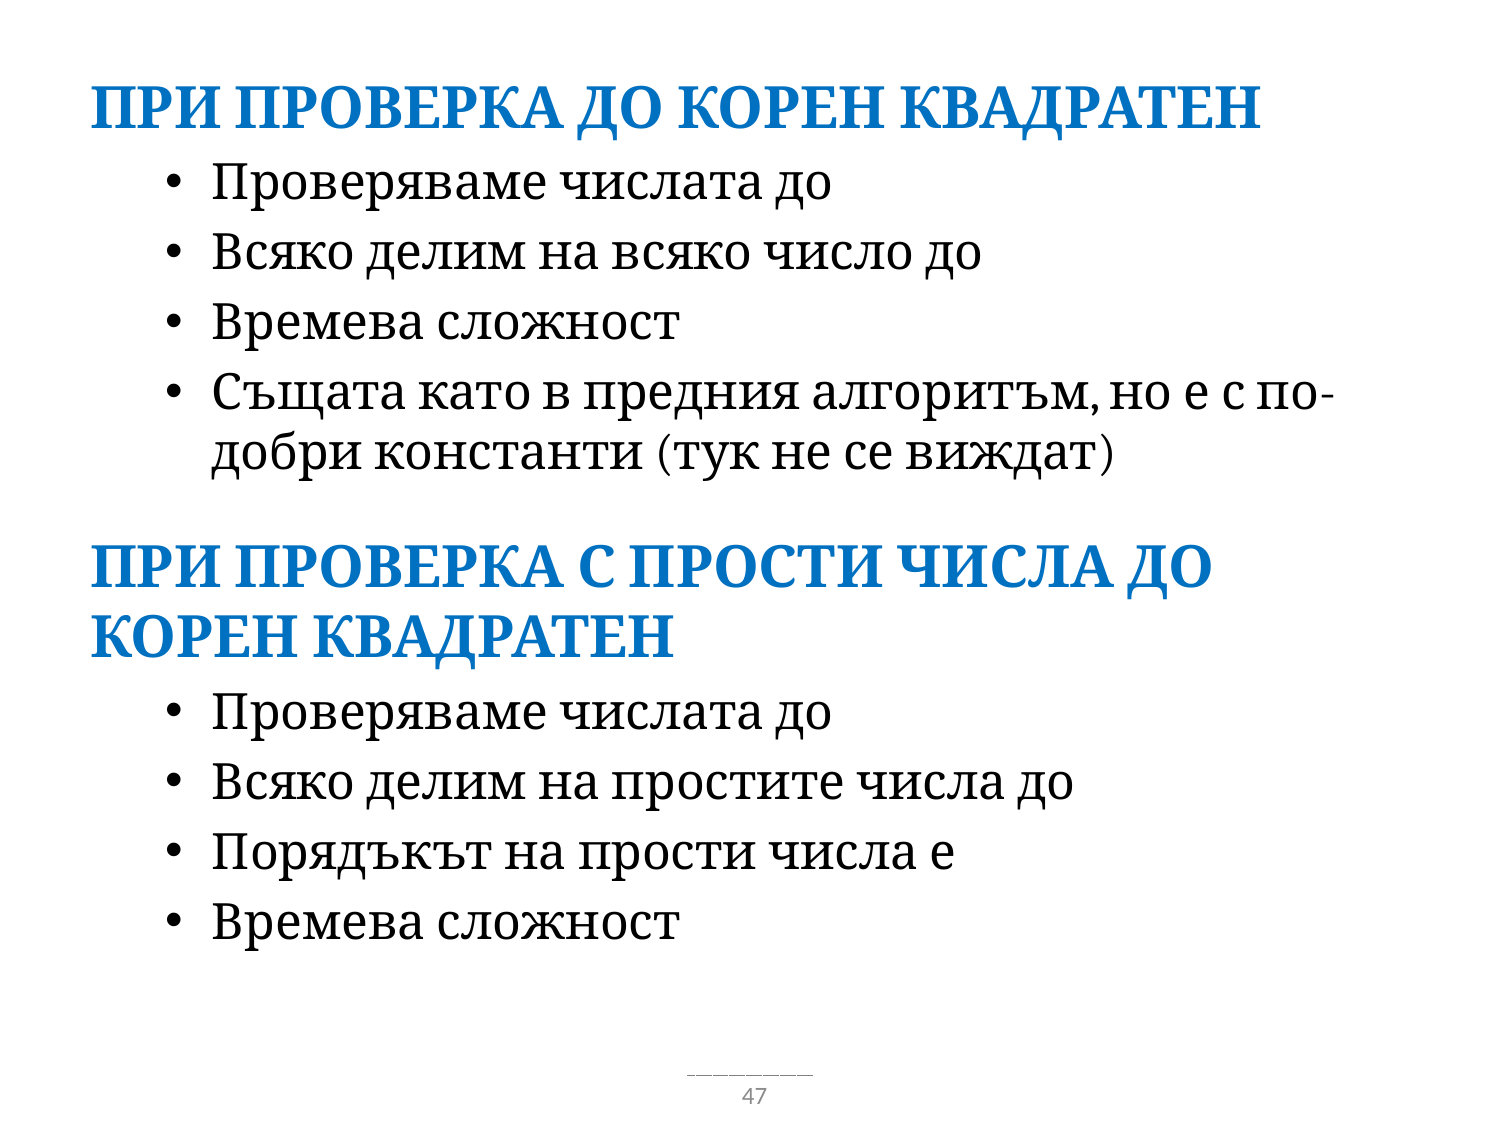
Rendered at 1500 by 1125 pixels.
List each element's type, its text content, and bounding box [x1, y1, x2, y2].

slide_number 47 [579, 1065, 930, 1125]
